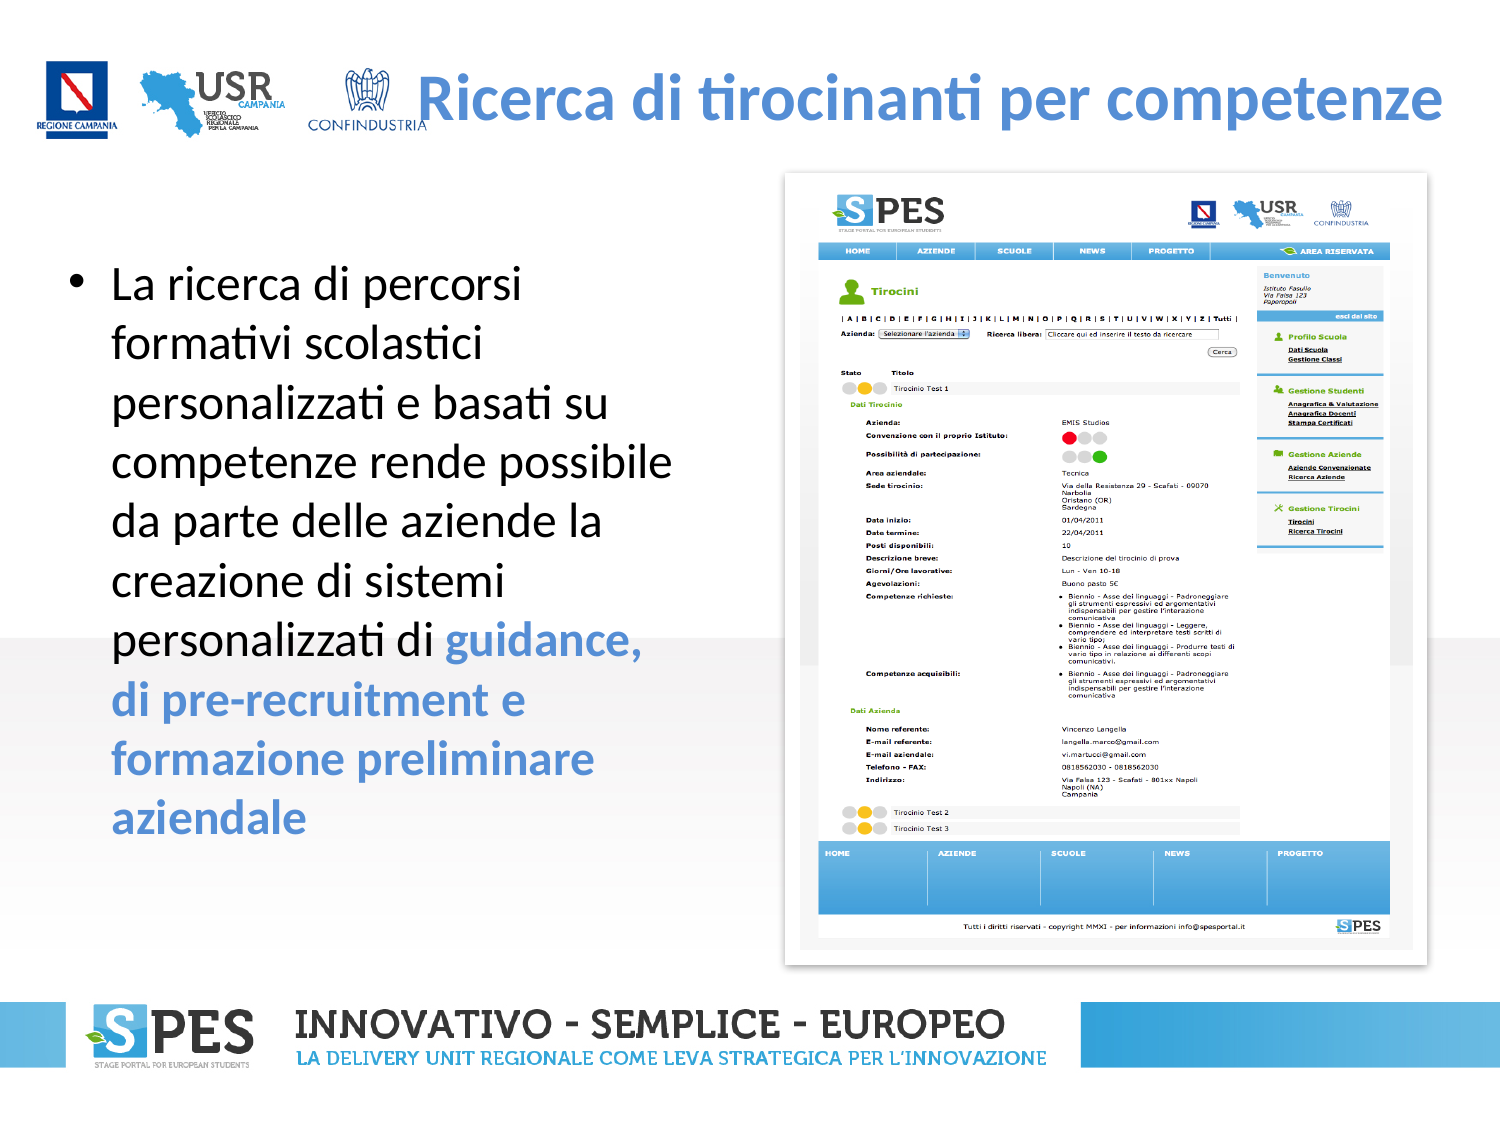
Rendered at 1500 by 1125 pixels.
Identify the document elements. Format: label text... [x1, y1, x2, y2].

title Ricerca di tirocinanti per competenze [362, 0, 1500, 188]
picture [799, 187, 1413, 951]
list La ricerca di percorsi formativi scolastici personalizzati e basati su competenze rende possibile da parte delle aziende la creazione di sistemi personalizzati di guidance, di pre-recruitment e formazione preliminare aziendale [53, 243, 703, 857]
picture [0, 32, 1500, 1093]
